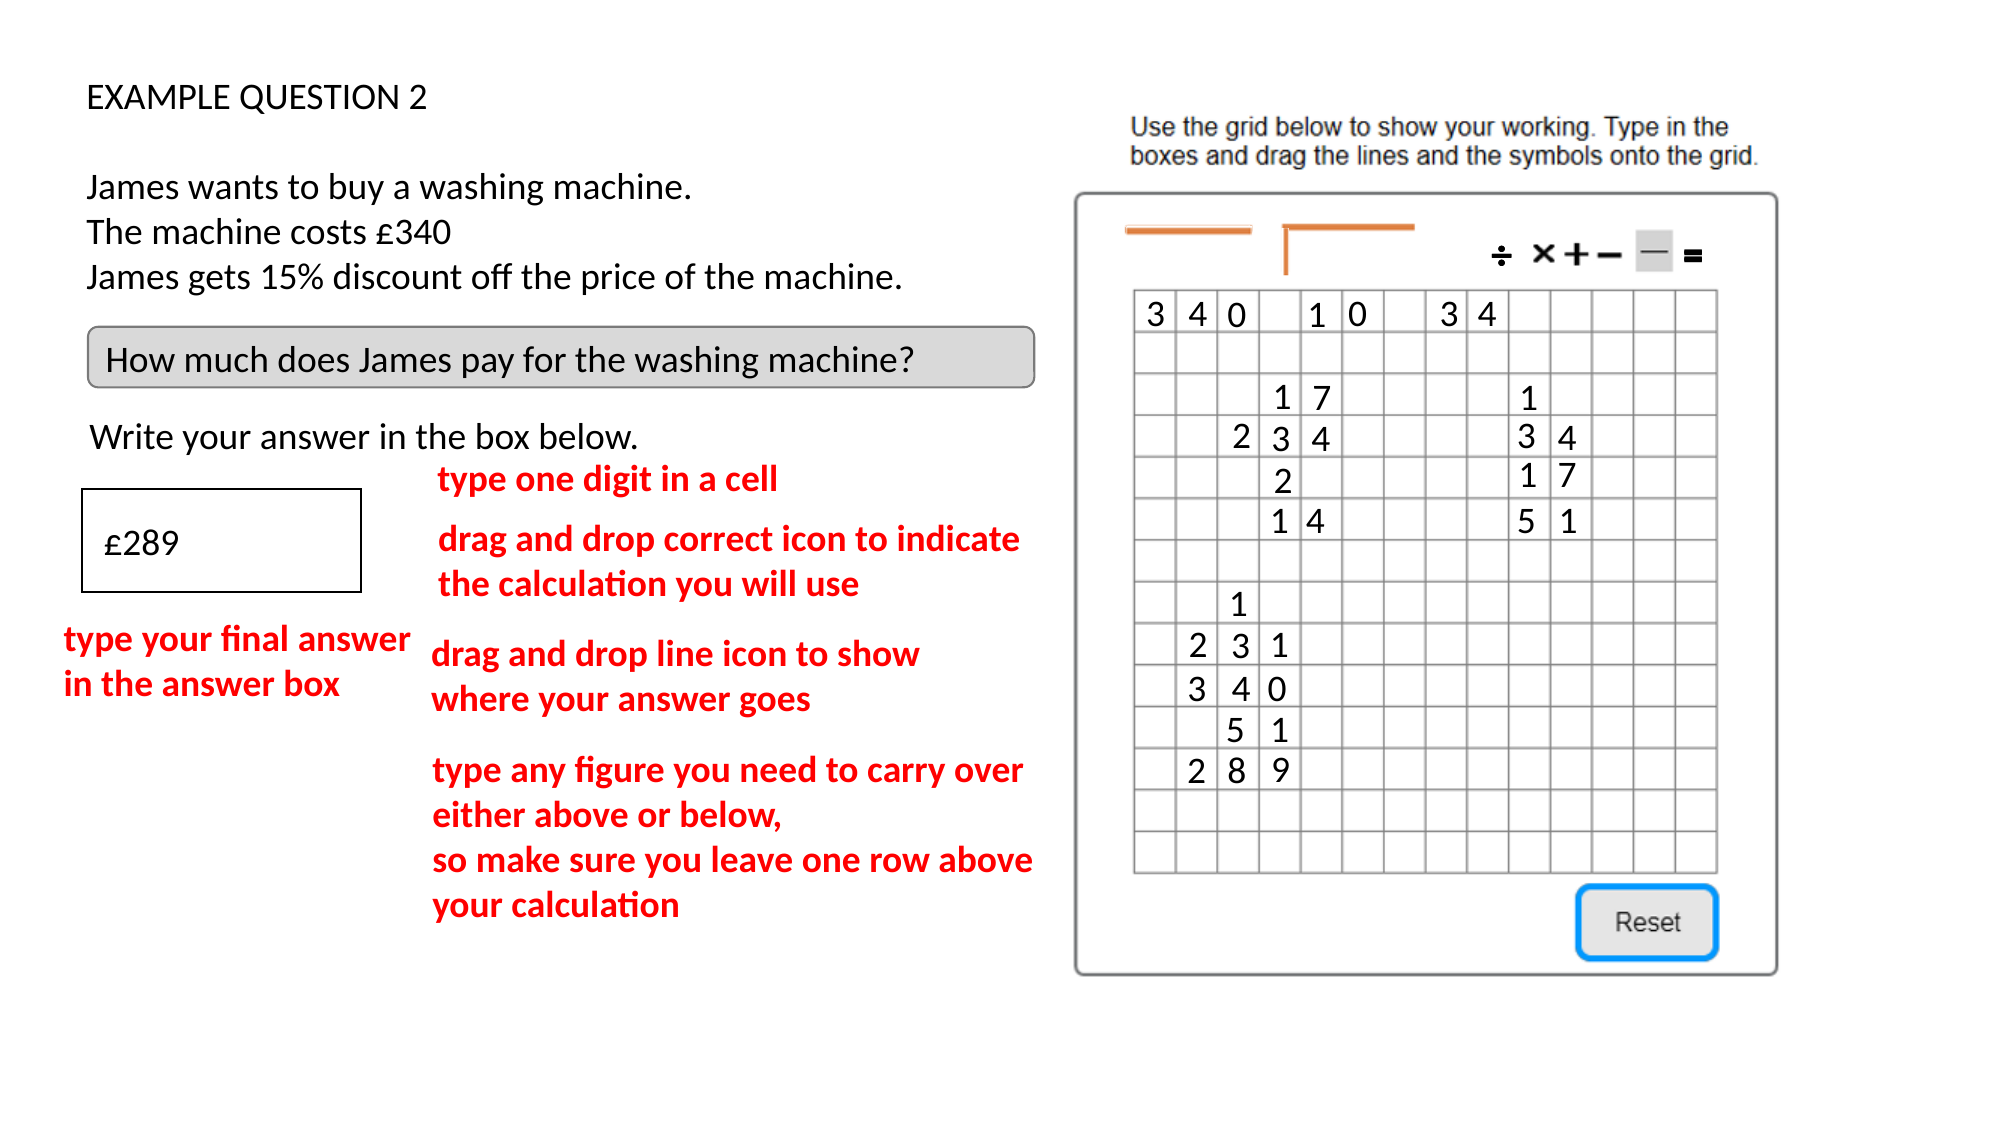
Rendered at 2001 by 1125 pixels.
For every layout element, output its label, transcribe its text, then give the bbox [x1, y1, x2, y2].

text_box EXAMPLE QUESTION 2 James wants to buy a washing machine. The machine costs £340 James gets 15% discount off the price of the machine. [71, 64, 1035, 350]
text_box £289 [88, 510, 195, 571]
text_box type any figure you need to carry over either above or below, so make sure you leave one row above your calculation [417, 737, 1064, 932]
text_box Write your answer in the box below. [74, 404, 655, 465]
picture [1064, 90, 1799, 985]
text_box [81, 488, 362, 593]
text_box type one digit in a cell [422, 446, 822, 507]
text_box How much does James pay for the washing machine? [86, 325, 1036, 389]
text_box drag and drop correct icon to indicate the calculation you will use [423, 506, 1042, 612]
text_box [1281, 223, 1416, 276]
text_box drag and drop line icon to show where your answer goes [416, 621, 1000, 727]
text_box type your final answer in the answer box [48, 606, 445, 712]
